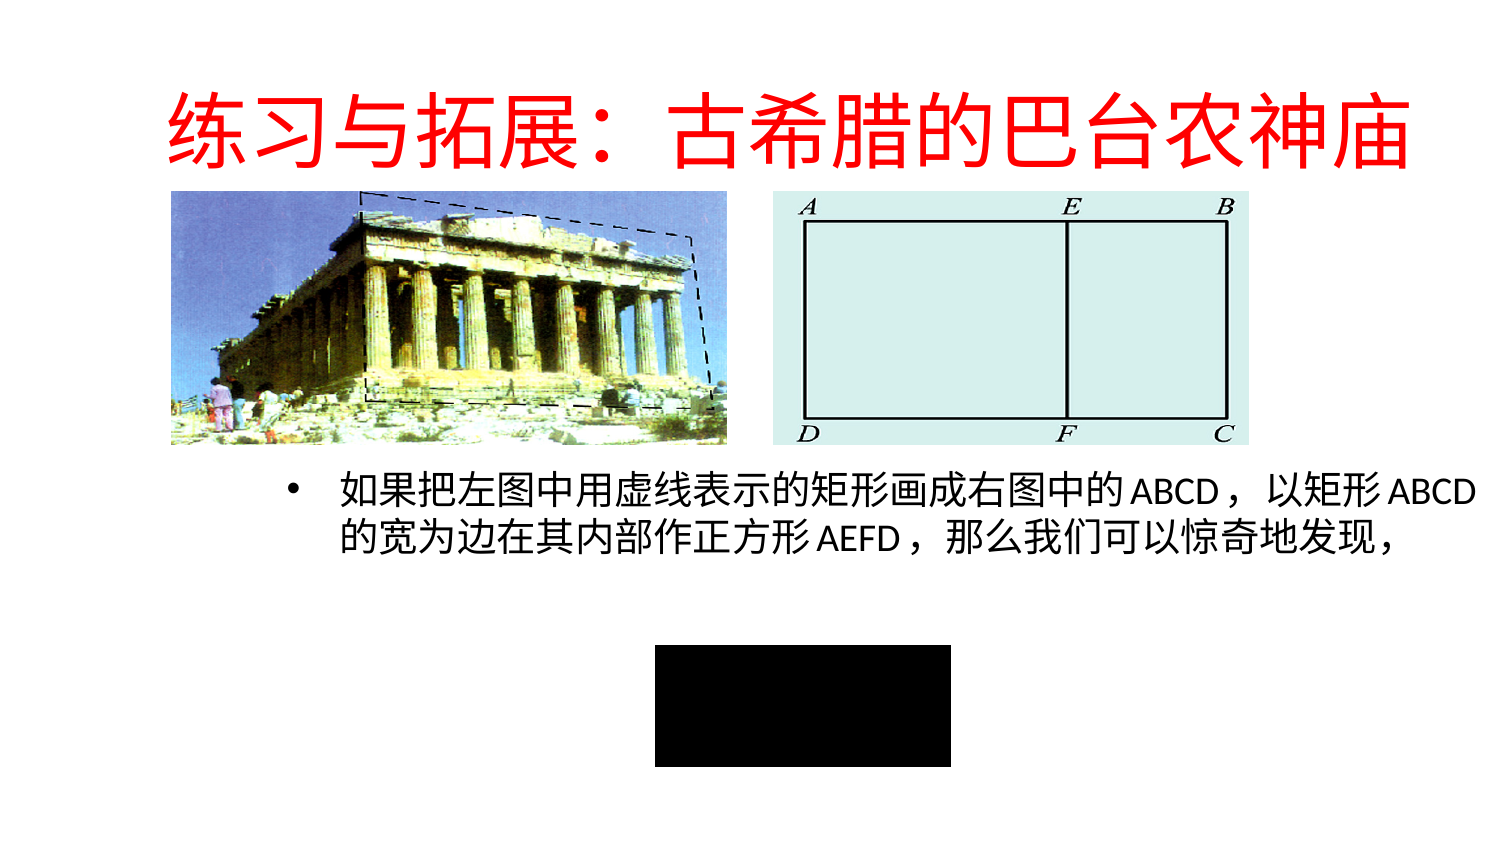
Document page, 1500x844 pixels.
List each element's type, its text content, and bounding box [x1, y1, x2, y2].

title 练习与拓展：古希腊的巴台农神庙 [150, 58, 1500, 200]
list 如果把左图中用虚线表示的矩形画成右图中的ABCD，以矩形ABCD的宽为边在其内部作正方形AEFD，那么我们可以惊奇地发现， [271, 457, 1500, 599]
picture [170, 191, 727, 445]
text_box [655, 644, 951, 768]
picture [773, 191, 1249, 445]
